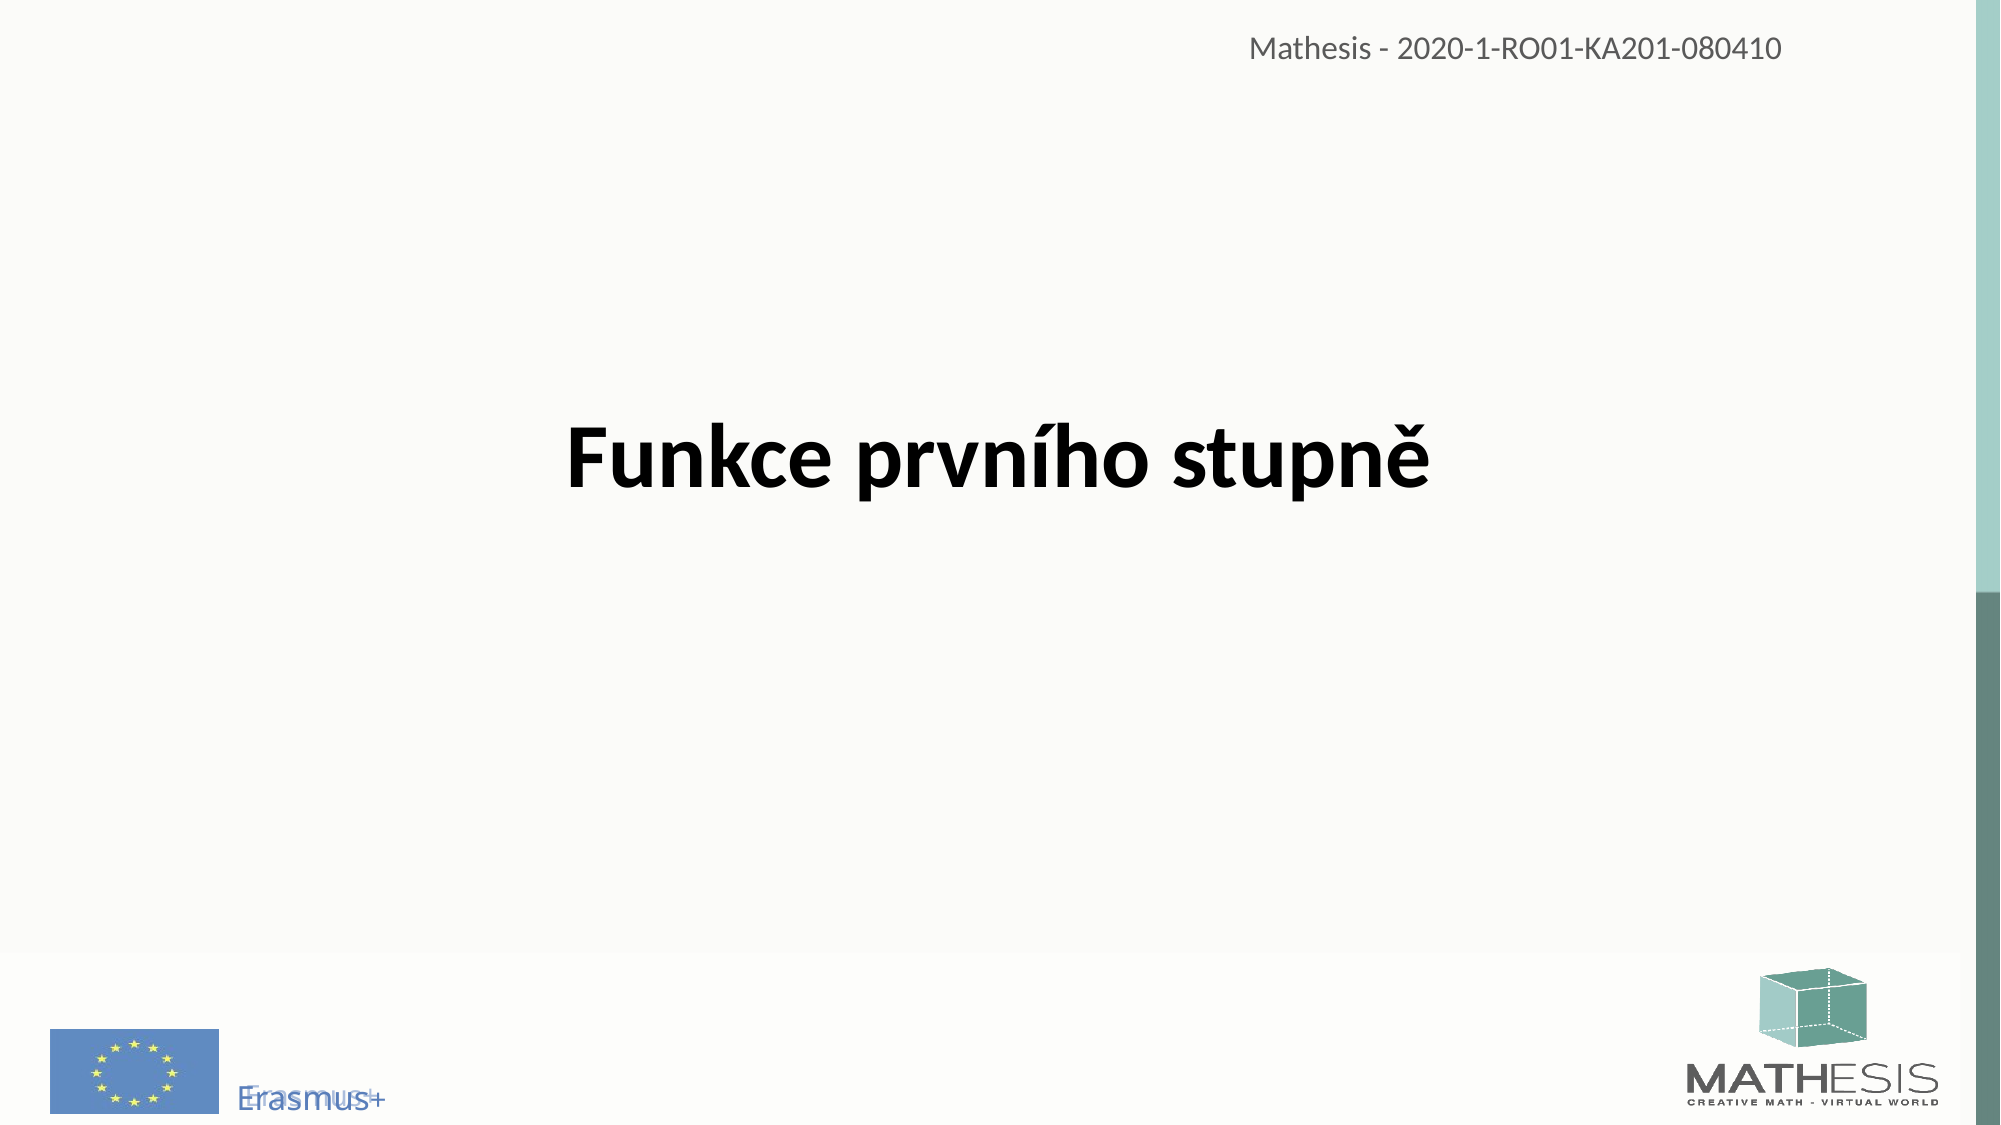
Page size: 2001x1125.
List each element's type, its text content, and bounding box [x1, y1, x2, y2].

text_box Δ>0 [1976, 0, 2000, 1125]
text_box Δ>0 [50, 1029, 219, 1114]
text_box Δ>0 [1664, 928, 1961, 1125]
title Funkce prvního stupně [150, 388, 1850, 630]
